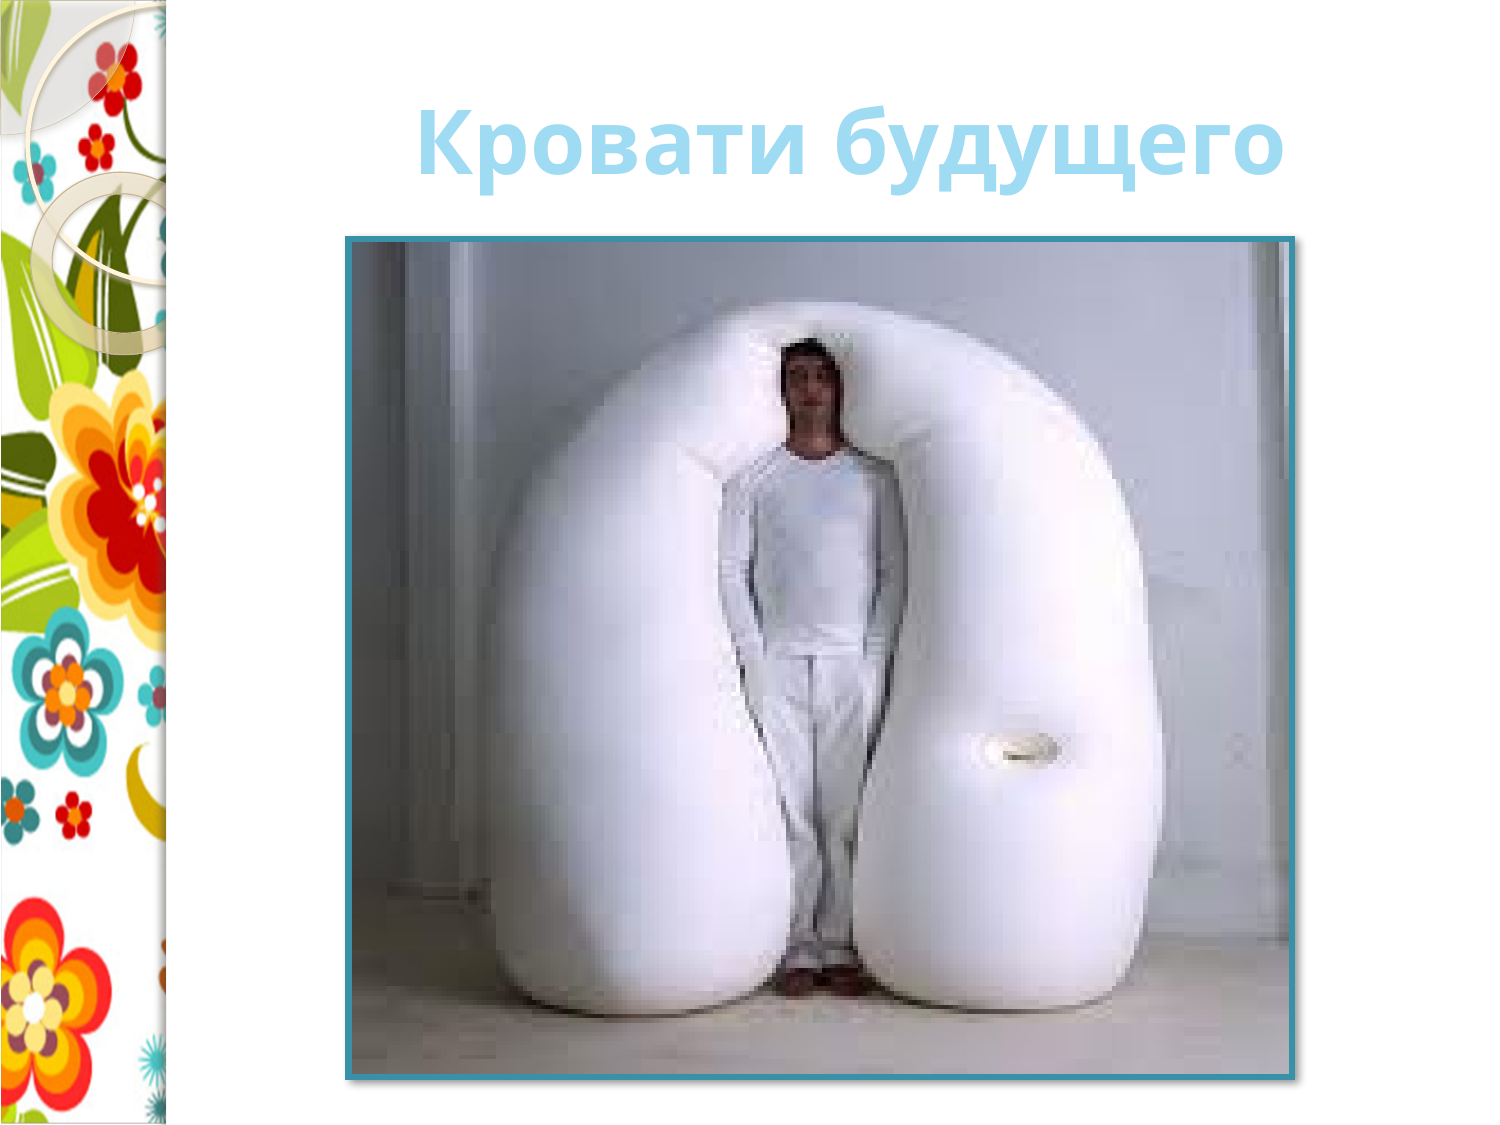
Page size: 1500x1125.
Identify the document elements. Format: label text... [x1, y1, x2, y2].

picture [62, 195, 160, 280]
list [351, 241, 1290, 1075]
title Кровати будущего [235, 45, 1466, 233]
picture [53, 241, 160, 332]
picture [32, 13, 160, 207]
picture [0, 134, 166, 1125]
picture [136, 0, 164, 4]
